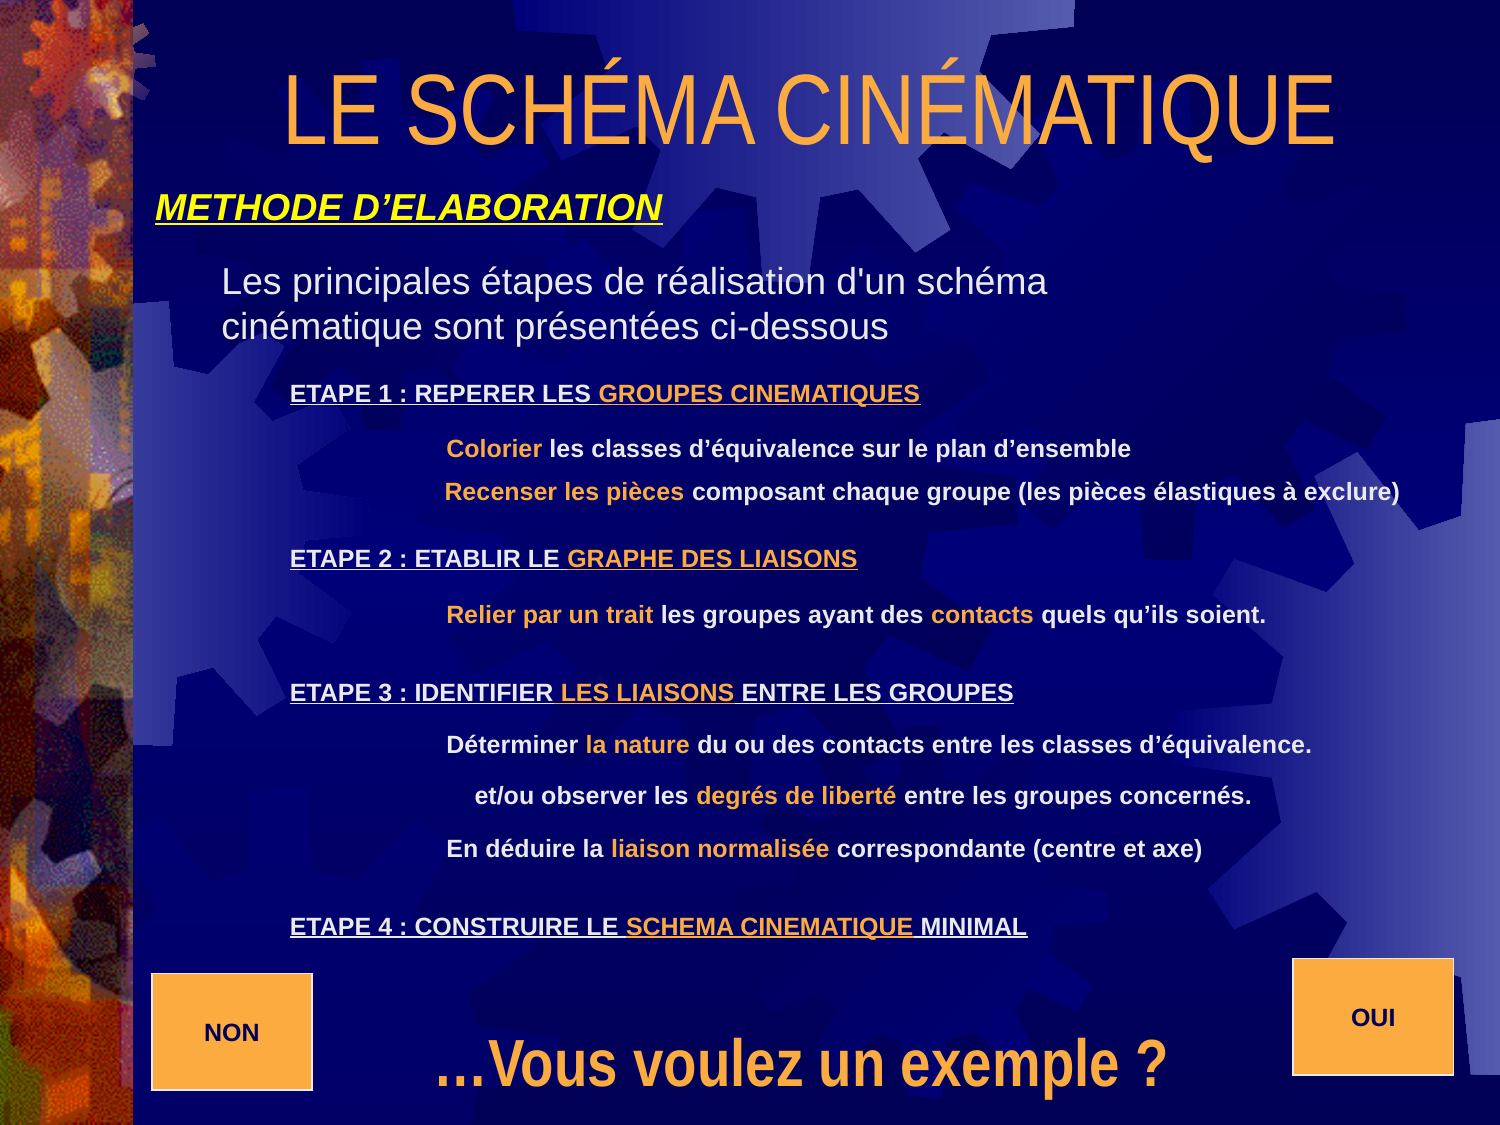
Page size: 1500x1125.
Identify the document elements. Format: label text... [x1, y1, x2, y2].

text_box ETAPE 4 : CONSTRUIRE LE SCHEMA CINEMATIQUE MINIMAL [275, 902, 1125, 948]
text_box METHODE D’ELABORATION [140, 175, 761, 236]
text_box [274, 534, 1362, 637]
text_box LE SCHÉMA CINÉMATIQUE [267, 37, 1365, 173]
text_box Les principales étapes de réalisation d'un schéma cinématique sont présentées ci-dessous [206, 249, 1247, 355]
picture [0, 0, 133, 1125]
text_box NON [151, 973, 312, 1091]
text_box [274, 370, 1422, 514]
text_box OUI [1293, 958, 1454, 1075]
text_box …Vous voulez un exemple ? [418, 1012, 1193, 1108]
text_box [274, 669, 1364, 871]
